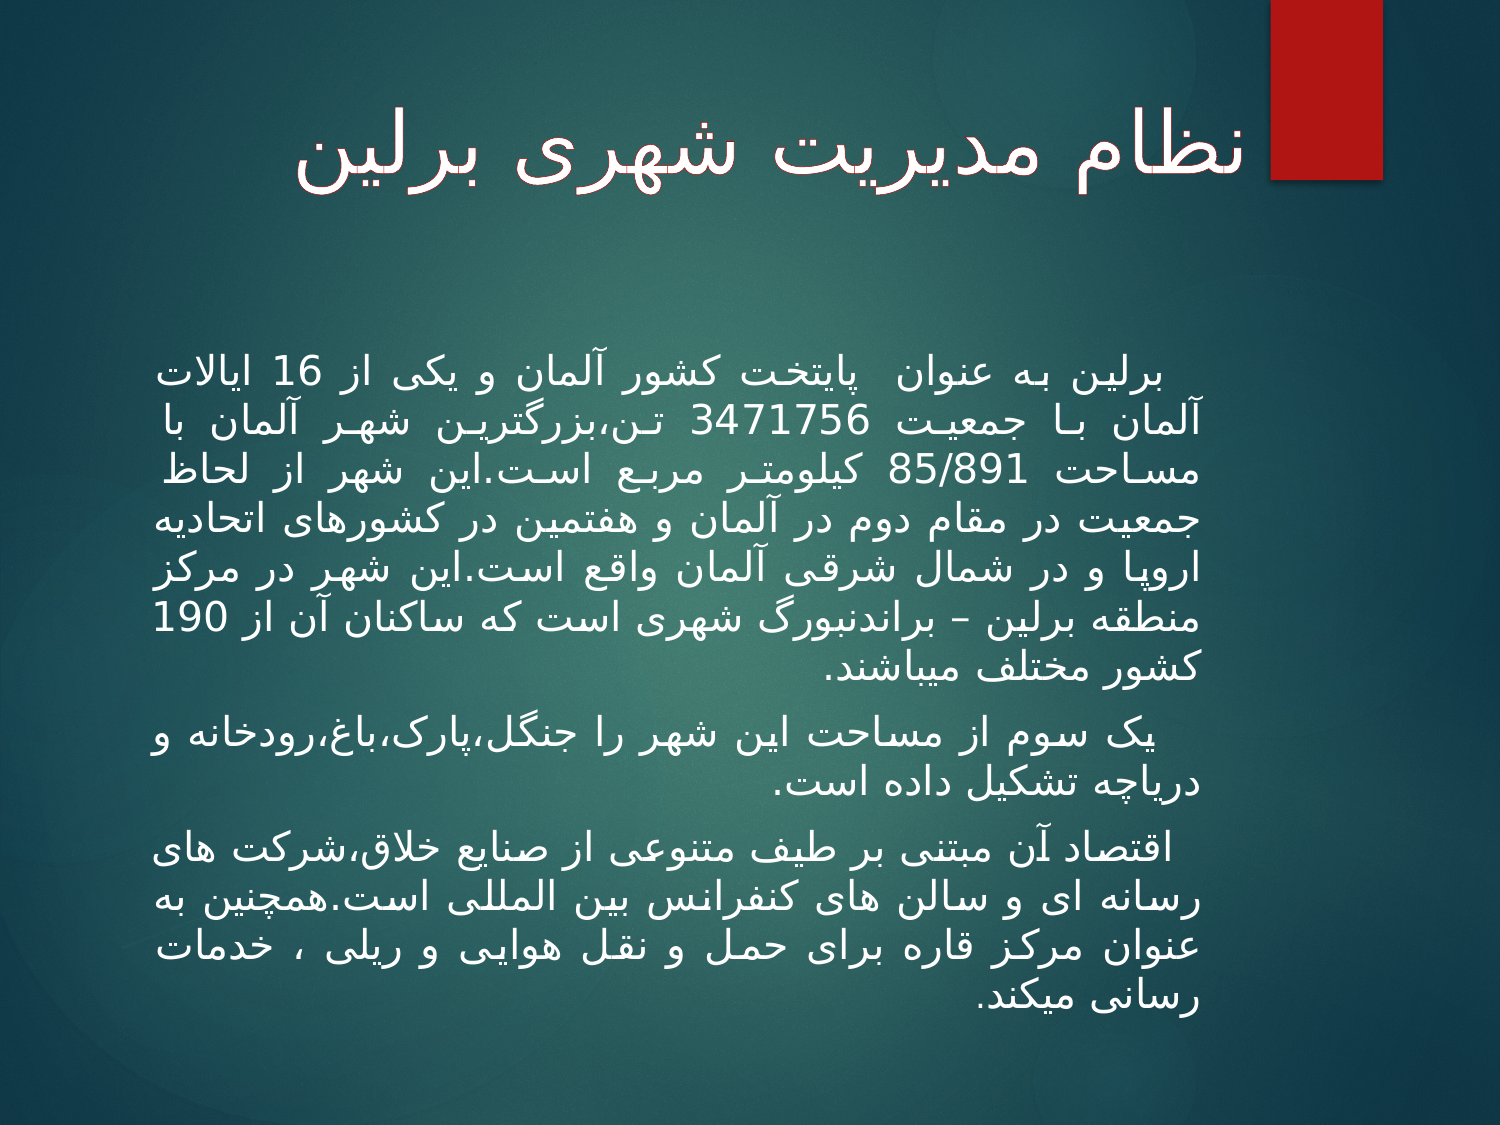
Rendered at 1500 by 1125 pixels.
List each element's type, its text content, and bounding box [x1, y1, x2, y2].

title نظام مدیریت شهری برلین [106, 77, 1266, 310]
list برلین به عنوان پایتخت کشور آلمان و یکی از 16 ایالات آلمان با جمعیت 3471756 تن،بزرگترین شهر آلمان با مساحت 85/891 کیلومتر مربع است.این شهر از لحاظ جمعیت در مقام دوم در آلمان و هفتمین در کشورهای اتحادیه اروپا و در شمال شرقی آلمان واقع است.این شهر در مرکز منطقه برلین – براندنبورگ شهری است که ساکنان آن از 190 کشور مختلف میباشند. یک سوم از مساحت این شهر را جنگل،پارک،باغ،رودخانه و دریاچه تشکیل داده است. اقتصاد آن مبتنی بر طیف متنوعی از صنایع خلاق،شرکت های رسانه ای و سالن های کنفرانس بین المللی است.همچنین به عنوان مرکز قاره برای حمل و نقل هوایی و ریلی ، خدمات رسانی میکند. [135, 336, 1237, 1025]
